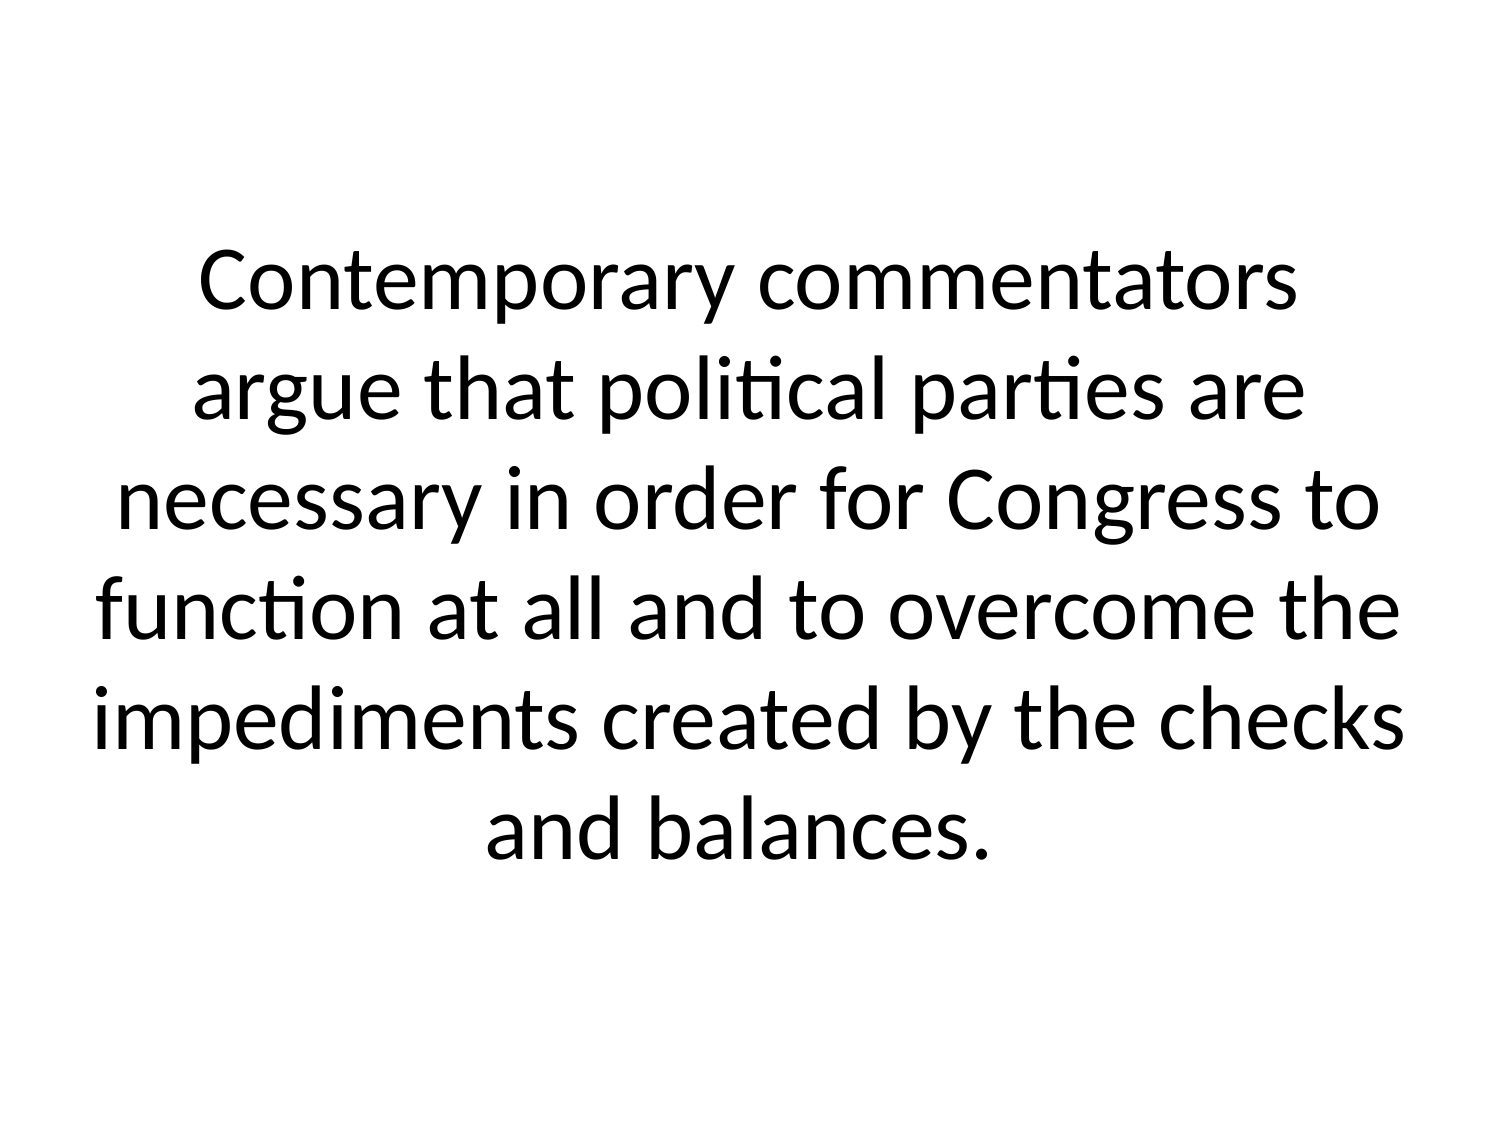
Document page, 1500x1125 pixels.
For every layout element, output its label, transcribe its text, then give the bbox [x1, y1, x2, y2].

title Contemporary commentators argue that political parties are necessary in order for Congress to function at all and to overcome the impediments created by the checks and balances. [74, 44, 1426, 1051]
